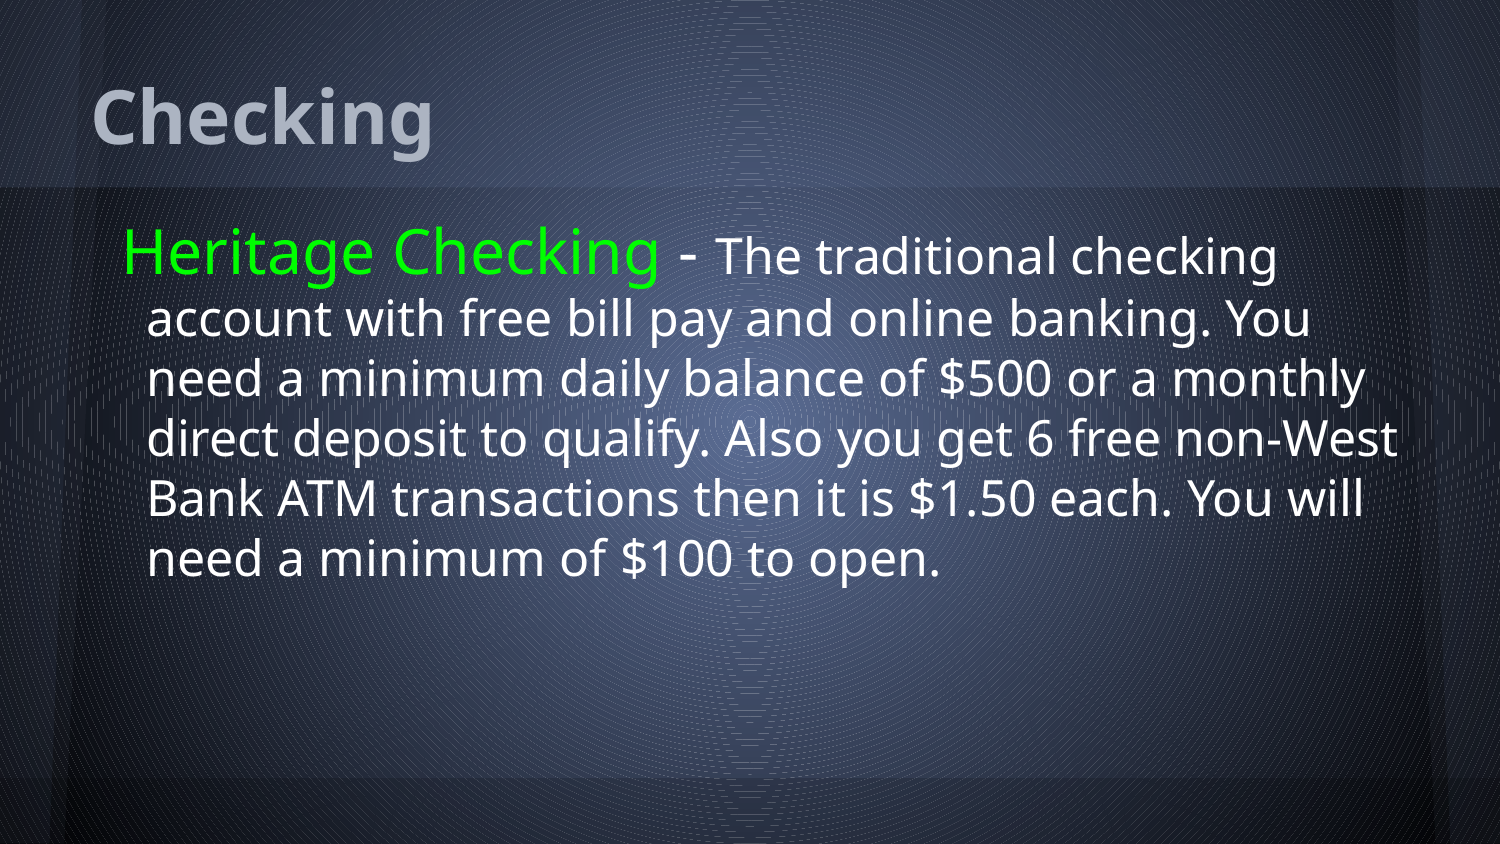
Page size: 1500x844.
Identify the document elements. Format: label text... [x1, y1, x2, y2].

title Checking [75, 33, 1425, 175]
list Heritage Checking - The traditional checking account with free bill pay and online banking. You need a minimum daily balance of $500 or a monthly direct deposit to qualify. Also you get 6 free non-West Bank ATM transactions then it is $1.50 each. You will need a minimum of $100 to open. [75, 196, 1425, 808]
